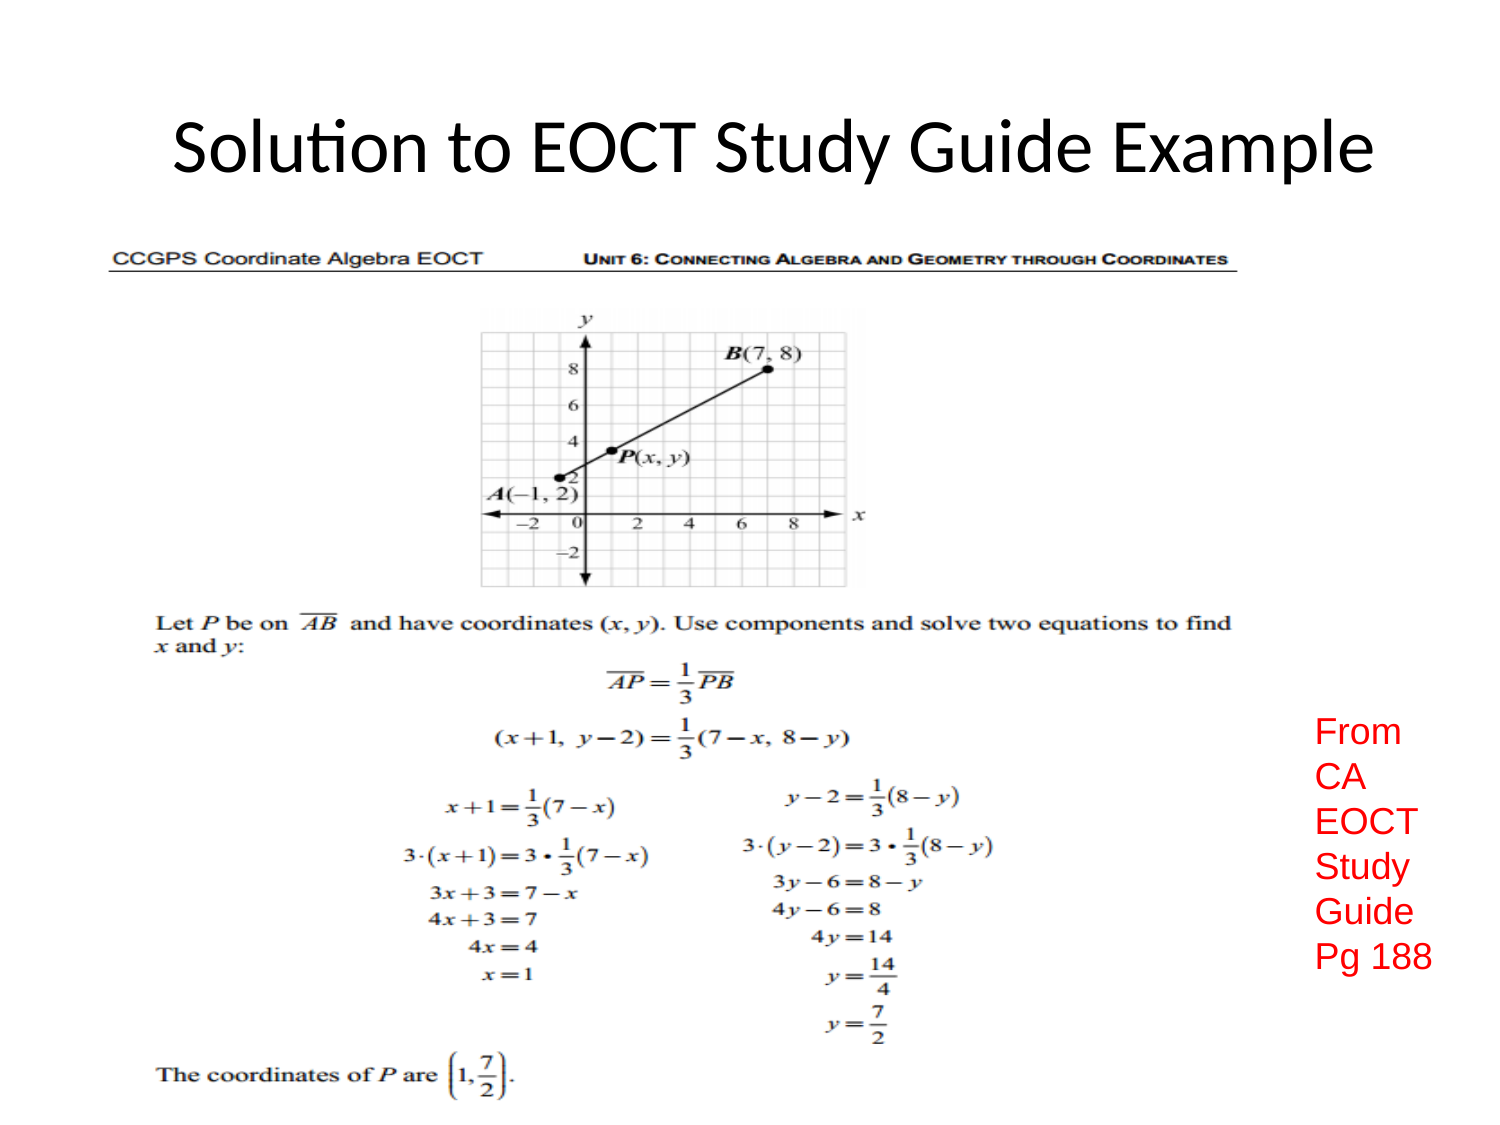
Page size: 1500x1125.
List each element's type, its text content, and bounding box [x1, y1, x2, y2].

title Solution to EOCT Study Guide Example [125, 45, 1425, 238]
picture [74, 237, 1270, 1105]
text_box From CA EOCT Study Guide Pg 188 [1299, 699, 1463, 985]
